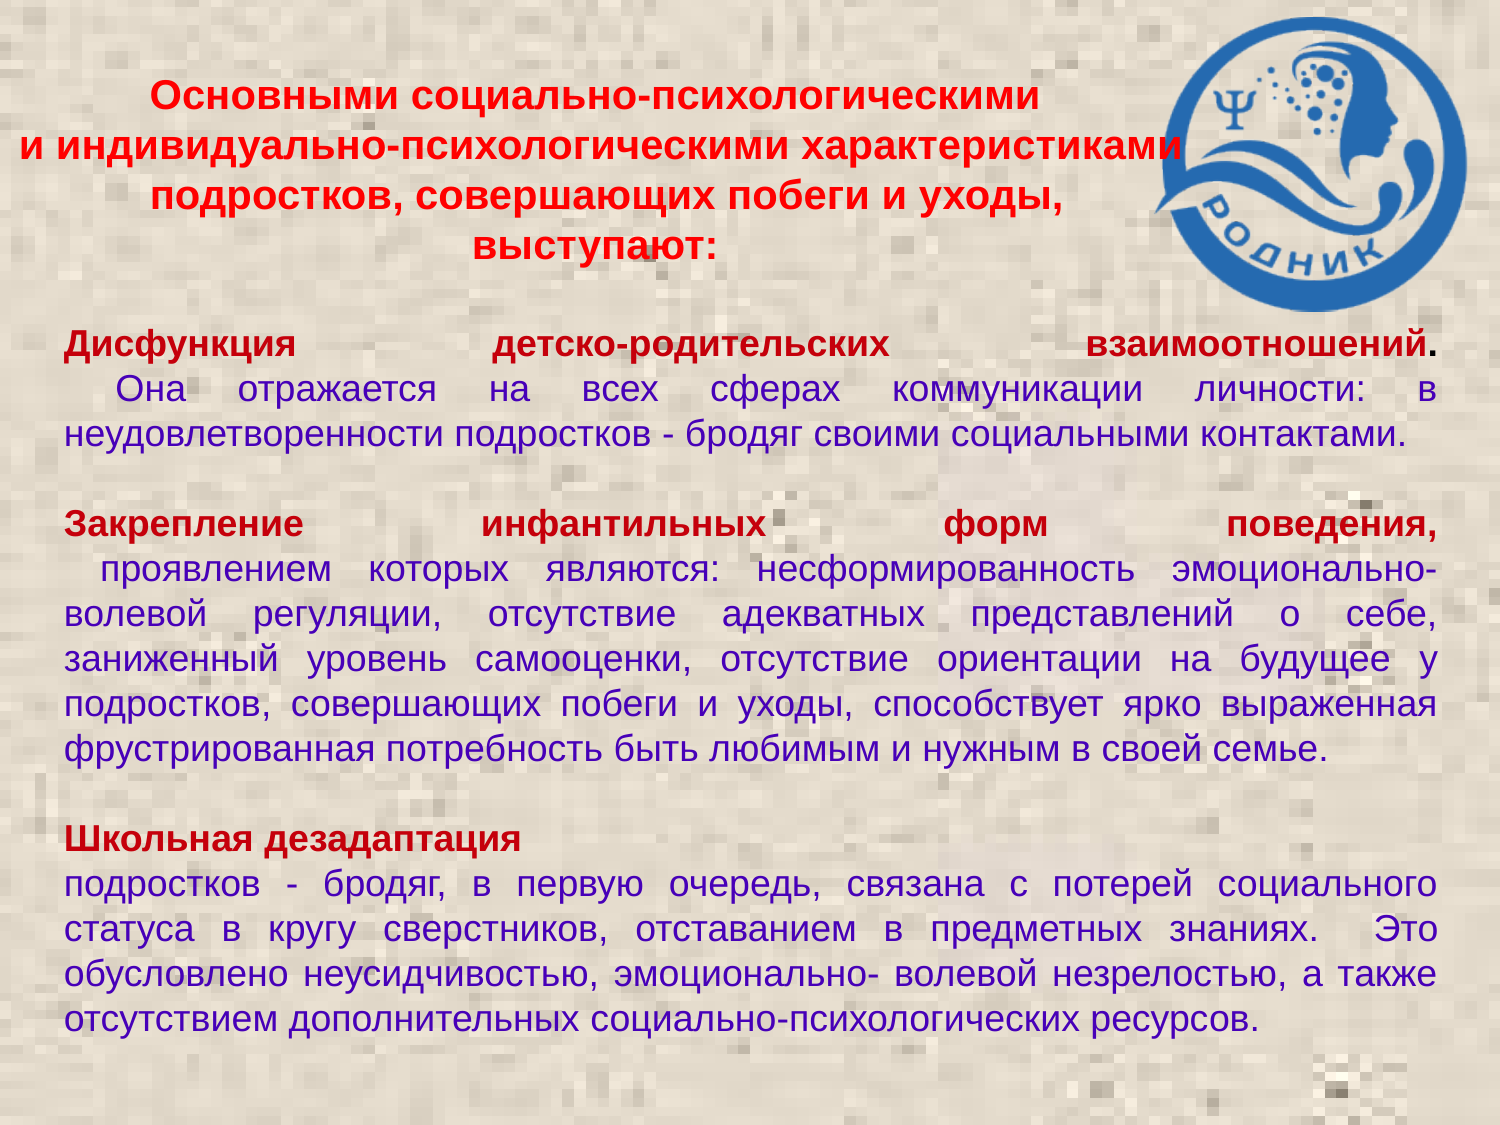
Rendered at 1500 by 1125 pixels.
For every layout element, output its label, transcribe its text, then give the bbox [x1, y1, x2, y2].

text_box Основными социально-психологическими и индивидуально-психологическими характеристиками подростков, совершающих побеги и уходы, выступают: [0, 60, 1088, 276]
text_box Дисфункция детско-родительских взаимоотношений. Она отражается на всех сферах коммуникации личности: в неудовлетворенности подростков - бродяг своими социальными контактами. Закрепление инфантильных форм поведения, проявлением которых являются: несформированность эмоционально-волевой регуляции, отсутствие адекватных представлений о себе, заниженный уровень самооценки, отсутствие ориентации на будущее у подростков, совершающих побеги и уходы, способствует ярко выраженная фрустрированная потребность быть любимым и нужным в своей семье. Школьная дезадаптация подростков - бродяг, в первую очередь, связана с потерей социального статуса в кругу сверстников, отставанием в предметных знаниях. Это обусловлено неусидчивостью, эмоционально- волевой незрелостью, а также отсутствием дополнительных социально-психологических ресурсов. [49, 311, 1453, 1046]
picture [0, 0, 1500, 1125]
